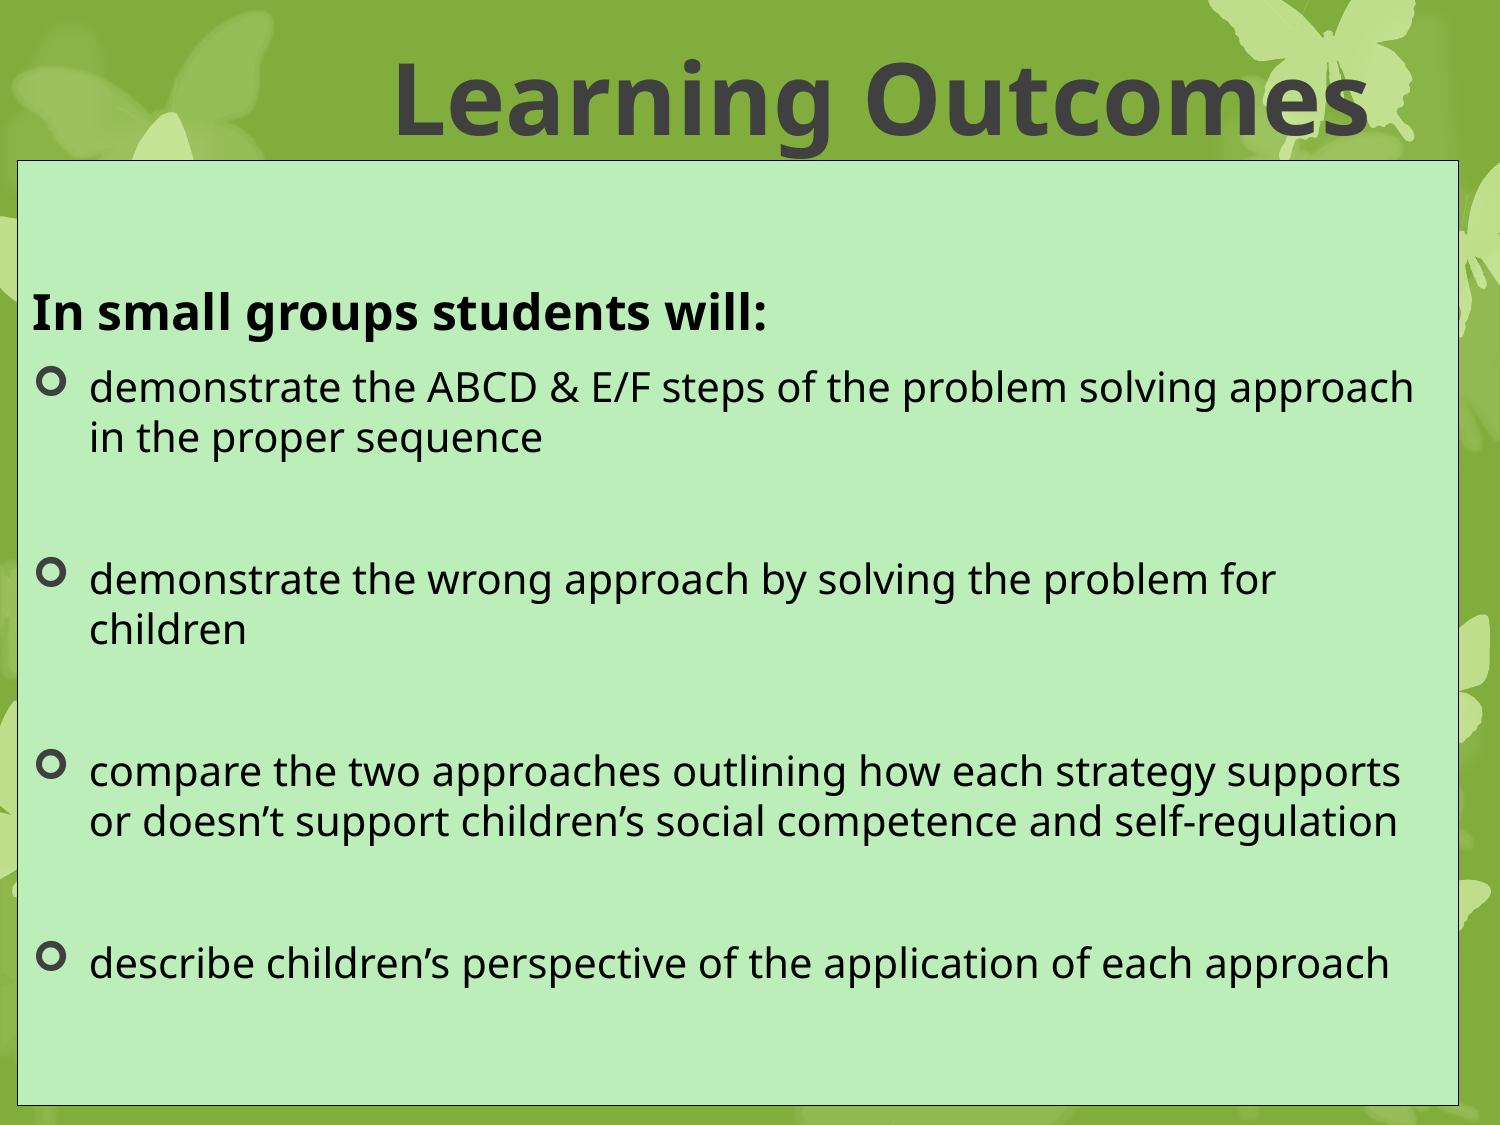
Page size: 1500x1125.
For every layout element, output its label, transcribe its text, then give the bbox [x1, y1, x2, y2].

title Learning Outcomes [218, 19, 1388, 160]
slide_number 5 [93, 976, 194, 1037]
list In small groups students will: demonstrate the ABCD & E/F steps of the problem solving approach in the proper sequence demonstrate the wrong approach by solving the problem for children compare the two approaches outlining how each strategy supports or doesn’t support children’s social competence and self-regulation describe children’s perspective of the application of each approach [17, 160, 1459, 1106]
